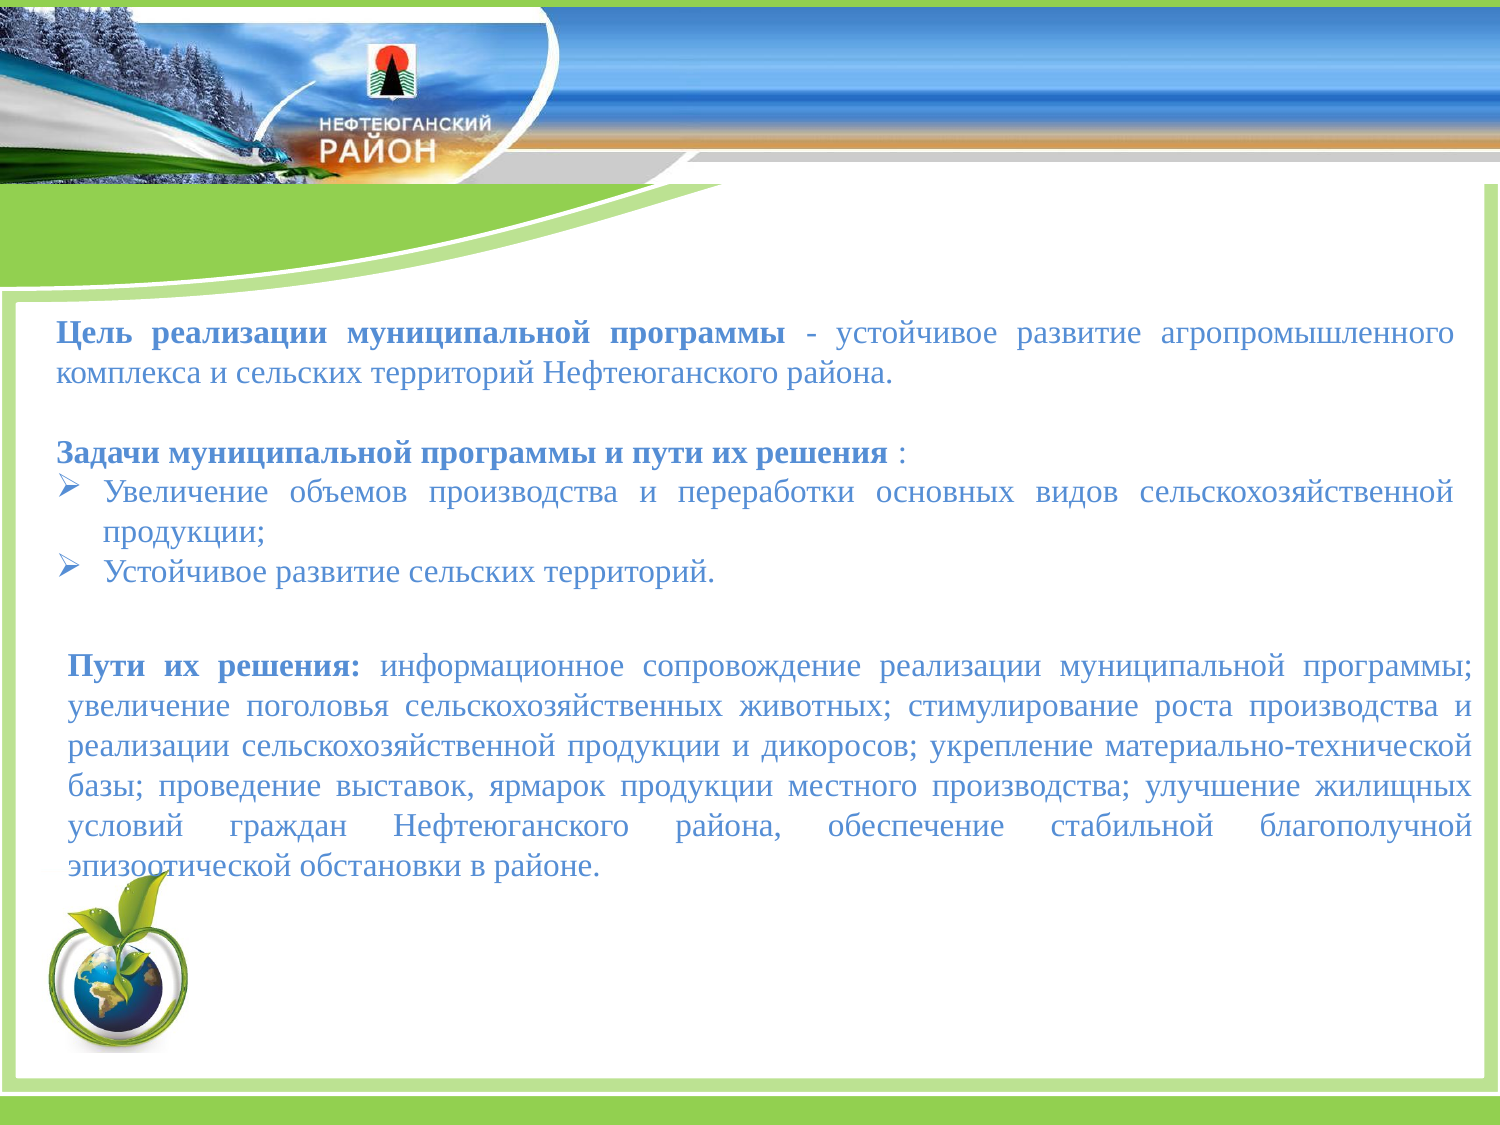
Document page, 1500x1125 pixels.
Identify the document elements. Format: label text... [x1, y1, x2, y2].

picture [41, 869, 195, 1053]
text_box Пути их решения: информационное сопровождение реализации муниципальной программы; увеличение поголовья сельскохозяйственных животных; стимулирование роста производства и реализации сельскохозяйственной продукции и дикоросов; укрепление материально-технической базы; проведение выставок, ярмарок продукции местного производства; улучшение жилищных условий граждан Нефтеюганского района, обеспечение стабильной благополучной эпизоотической обстановки в районе. [53, 635, 1490, 891]
picture [0, 7, 1500, 184]
text_box Цель реализации муниципальной программы - устойчивое развитие агропромышленного комплекса и сельских территорий Нефтеюганского района. Задачи муниципальной программы и пути их решения : Увеличение объемов производства и переработки основных видов сельскохозяйственной продукции; Устойчивое развитие сельских территорий. [41, 302, 1471, 597]
